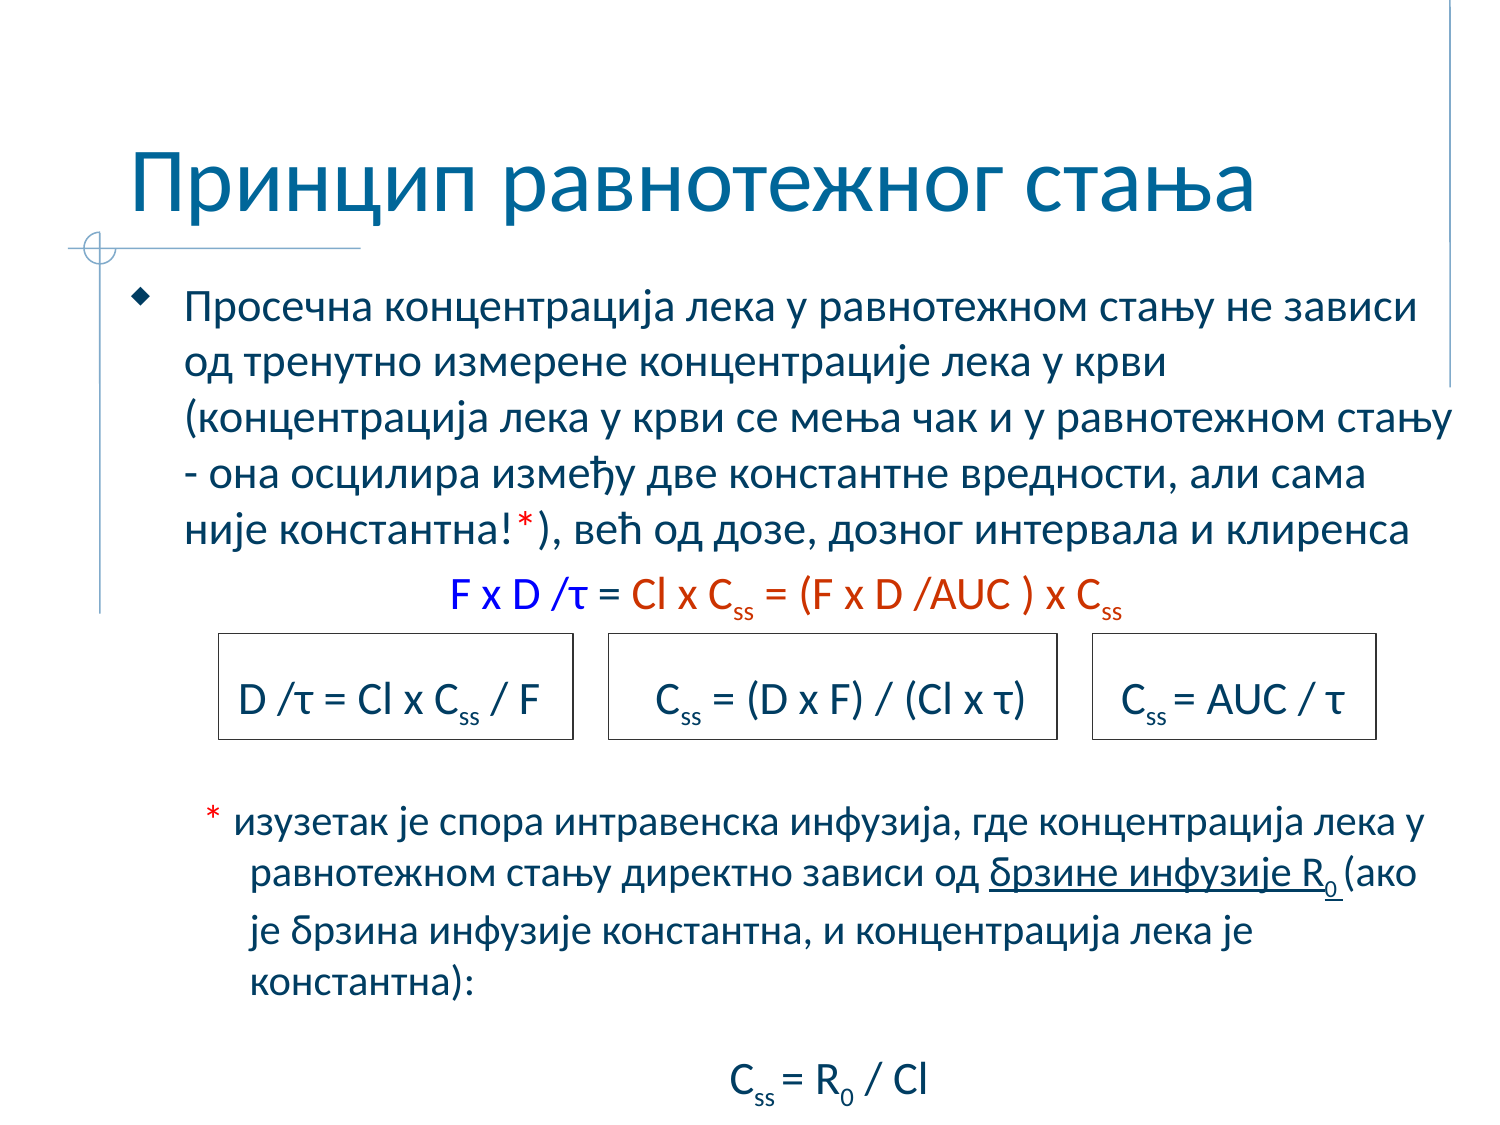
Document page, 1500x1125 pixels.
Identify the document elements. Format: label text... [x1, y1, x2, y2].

text_box [218, 633, 573, 740]
text_box [1092, 633, 1377, 740]
title Принцип равнотежног стања [113, 49, 1436, 238]
text_box [608, 633, 1058, 740]
list Просечна концентрација лека у равнотежном стању не зависи од тренутно измерене концентрације лека у крви (концентрација лека у крви се мења чак и у равнотежном стању - она осцилира између две константне вредности, али сама није константна!*), већ од дозе, дозног интервала и клиренса F x D /τ = Cl x Css = (F x D /AUC ) x Css D /τ = Cl x Css / F Css = (D x F) / (Cl x τ) Css = AUC / τ * изузетак је спора интравенска инфузија, где концентрација лека у равнотежном стању директно зависи од брзине инфузије R0 (ако је брзина инфузије константна, и концентрација лека је константна): Css = R0 / Cl [111, 266, 1471, 1125]
